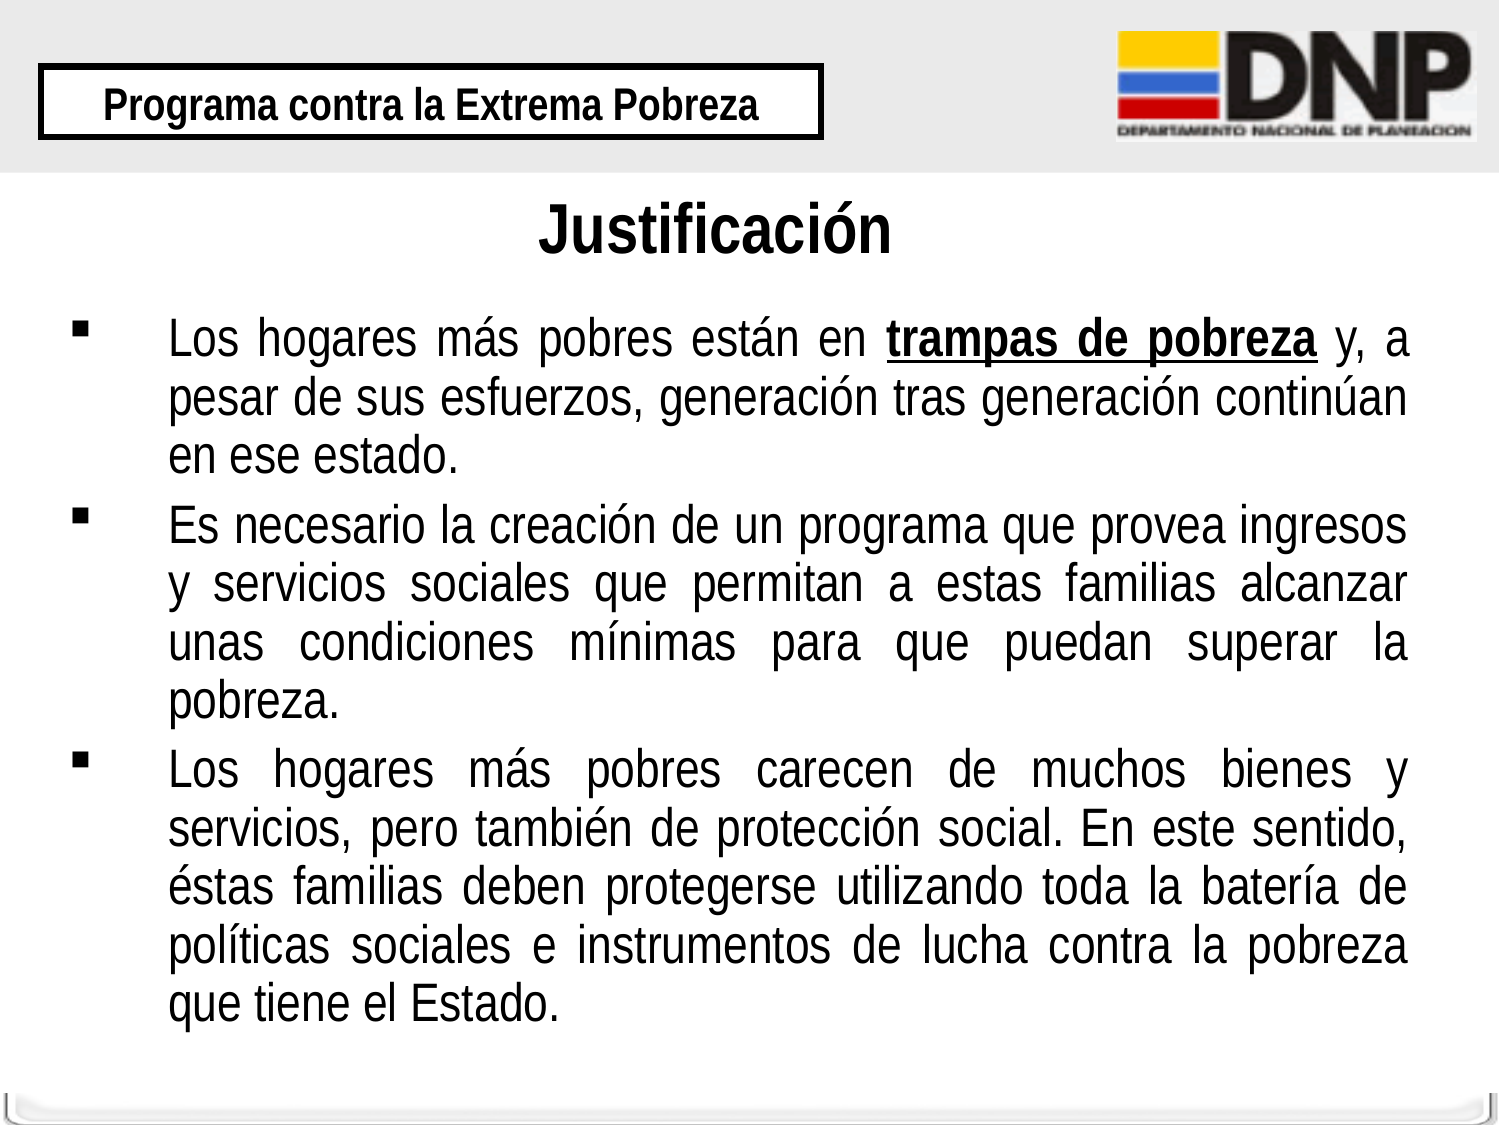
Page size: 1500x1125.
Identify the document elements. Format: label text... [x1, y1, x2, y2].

picture [1116, 31, 1477, 142]
list Los hogares más pobres están en trampas de pobreza y, a pesar de sus esfuerzos, generación tras generación continúan en ese estado. Es necesario la creación de un programa que provea ingresos y servicios sociales que permitan a estas familias alcanzar unas condiciones mínimas para que puedan superar la pobreza. Los hogares más pobres carecen de muchos bienes y servicios, pero también de protección social. En este sentido, éstas familias deben protegerse utilizando toda la batería de políticas sociales e instrumentos de lucha contra la pobreza que tiene el Estado. [53, 302, 1425, 1071]
title Justificación [41, 175, 1392, 303]
text_box Programa contra la Extrema Pobreza [41, 66, 821, 138]
picture [0, 1093, 1500, 1125]
